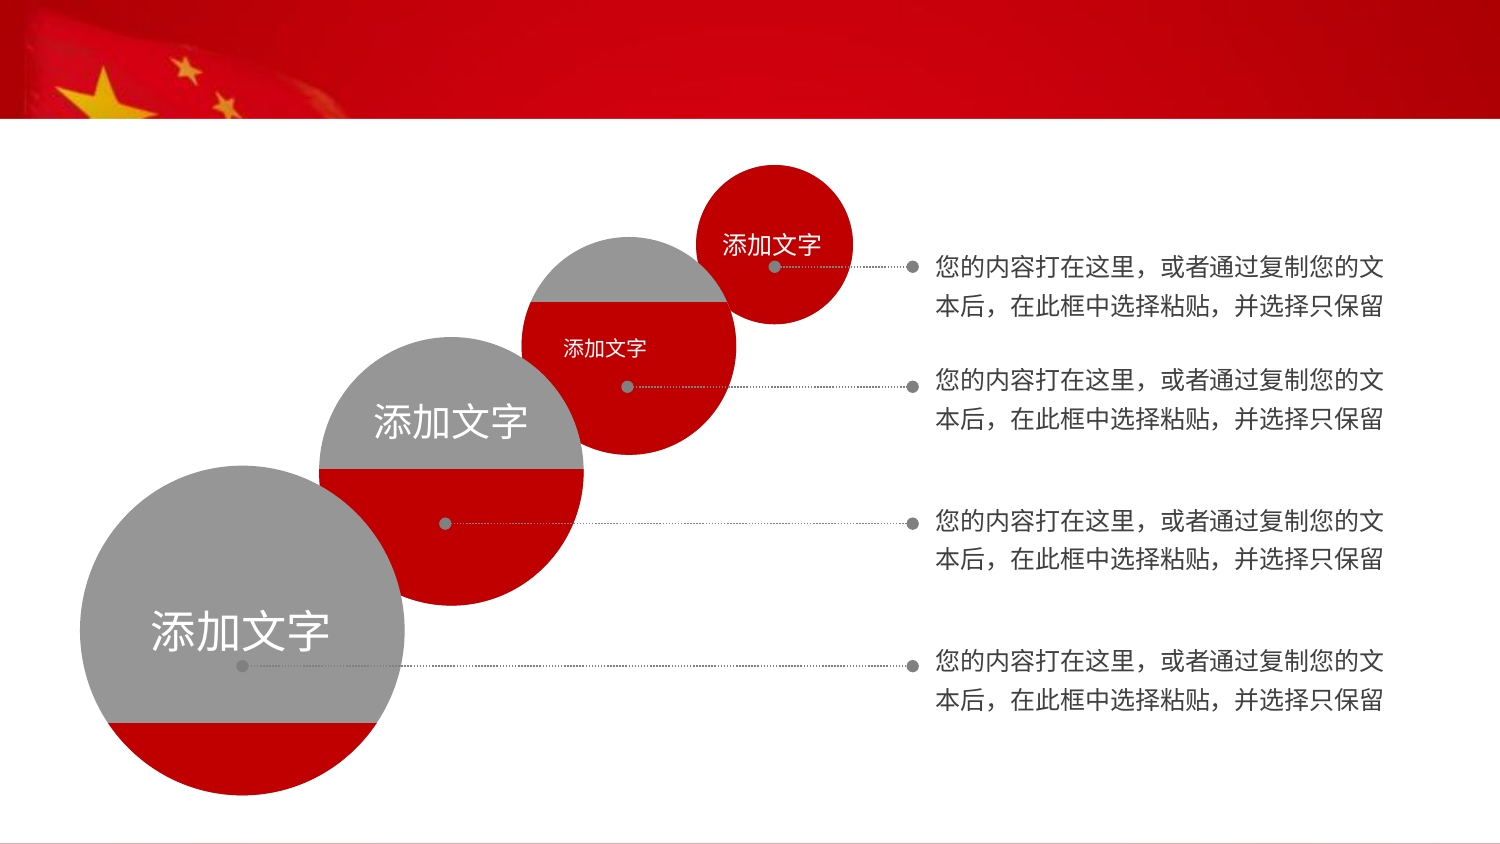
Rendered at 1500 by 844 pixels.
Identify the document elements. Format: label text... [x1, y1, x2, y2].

text_box 您的内容打在这里，或者通过复制您的文本后，在此框中选择粘贴，并选择只保留 [923, 236, 1421, 327]
text_box 添加文字 [551, 329, 660, 367]
text_box 您的内容打在这里，或者通过复制您的文本后，在此框中选择粘贴，并选择只保留 [923, 630, 1421, 721]
text_box [696, 165, 853, 325]
text_box [79, 465, 405, 724]
text_box [521, 302, 737, 455]
text_box [108, 723, 377, 796]
text_box 您的内容打在这里，或者通过复制您的文本后，在此框中选择粘贴，并选择只保留 [923, 349, 1421, 440]
text_box 添加文字 [710, 223, 835, 266]
text_box 添加文字 [362, 391, 543, 450]
text_box [530, 236, 728, 302]
text_box [139, 20, 544, 89]
text_box [319, 469, 584, 606]
text_box 您的内容打在这里，或者通过复制您的文本后，在此框中选择粘贴，并选择只保留 [923, 490, 1421, 580]
picture [0, 0, 1500, 118]
text_box 添加文字 [139, 597, 344, 664]
text_box [319, 337, 584, 469]
